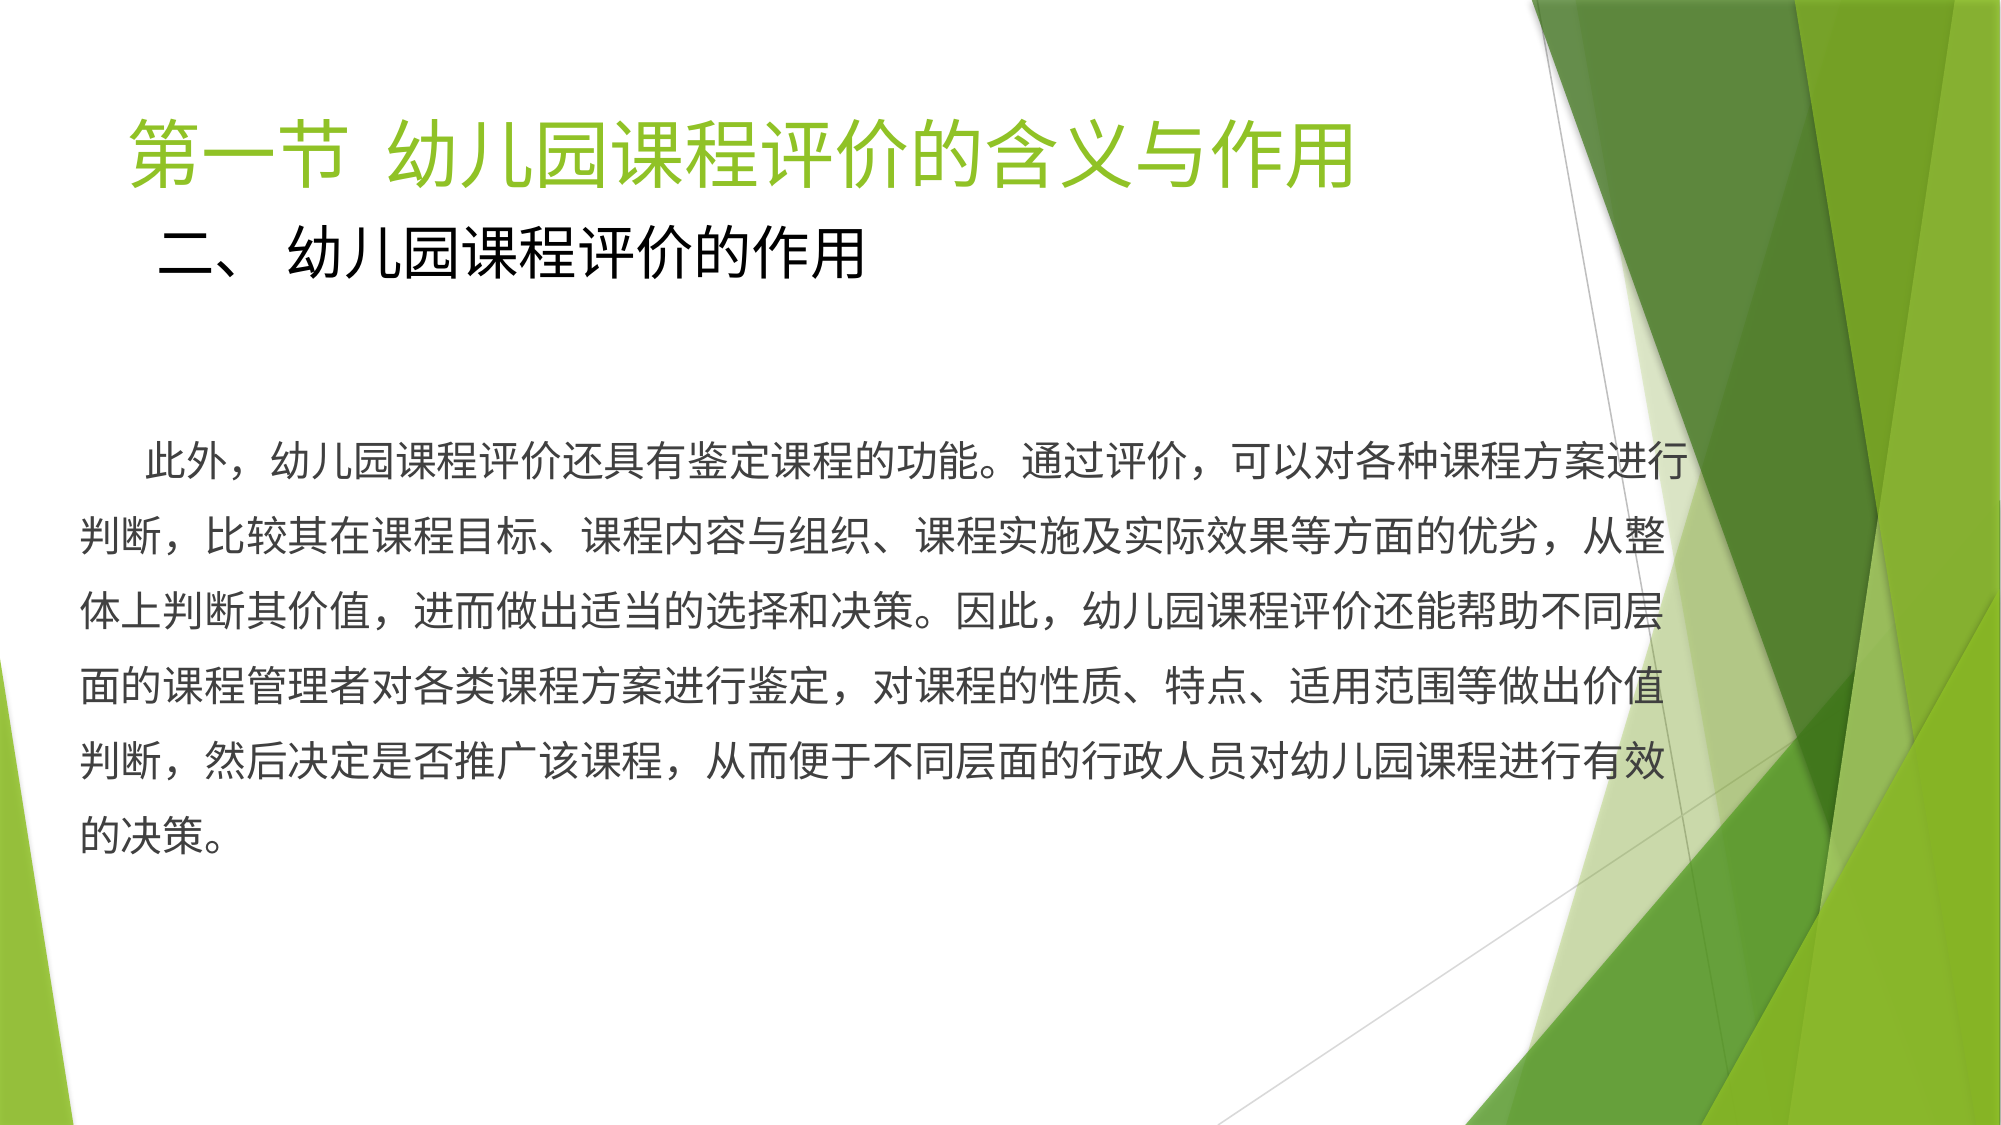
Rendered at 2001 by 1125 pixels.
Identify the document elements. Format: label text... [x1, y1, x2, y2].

text_box 二、 幼儿园课程评价的作用 [141, 208, 1451, 294]
title 第一节 幼儿园课程评价的含义与作用 [111, 99, 1522, 317]
list 此外，幼儿园课程评价还具有鉴定课程的功能。通过评价，可以对各种课程方案进行判断，比较其在课程目标、课程内容与组织、课程实施及实际效果等方面的优劣，从整体上判断其价值，进而做出适当的选择和决策。因此，幼儿园课程评价还能帮助不同层面的课程管理者对各类课程方案进行鉴定，对课程的性质、特点、适用范围等做出价值判断，然后决定是否推广该课程，从而便于不同层面的行政人员对幼儿园课程进行有效的决策。 [64, 402, 1707, 895]
